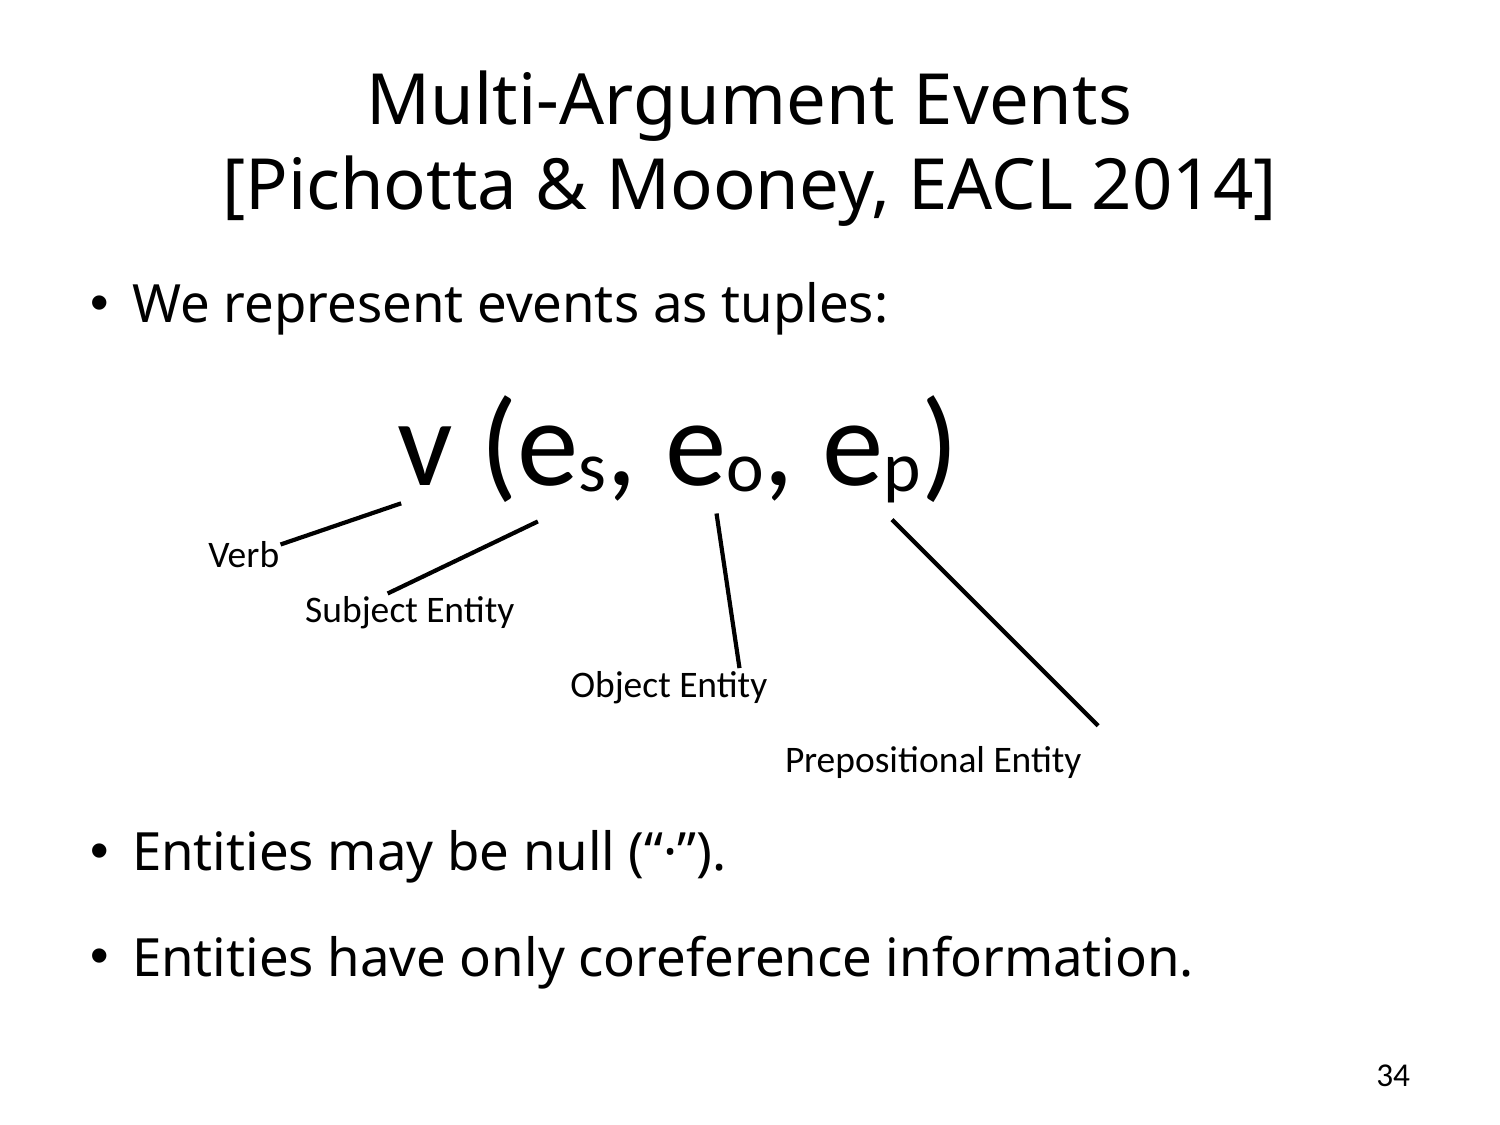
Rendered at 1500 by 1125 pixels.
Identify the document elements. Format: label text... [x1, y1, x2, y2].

text_box Prepositional Entity [779, 729, 1088, 787]
text_box v (es, eo, ep) [391, 356, 965, 516]
text_box Subject Entity [299, 579, 521, 636]
text_box Verb [202, 524, 286, 582]
slide_number 34 [1074, 1042, 1425, 1103]
list We represent events as tuples: Entities may be null (“·”). Entities have only coreference information. [75, 262, 1425, 1005]
title Multi-Argument Events [Pichotta & Mooney, EACL 2014] [75, 45, 1425, 233]
text_box Object Entity [564, 654, 774, 711]
